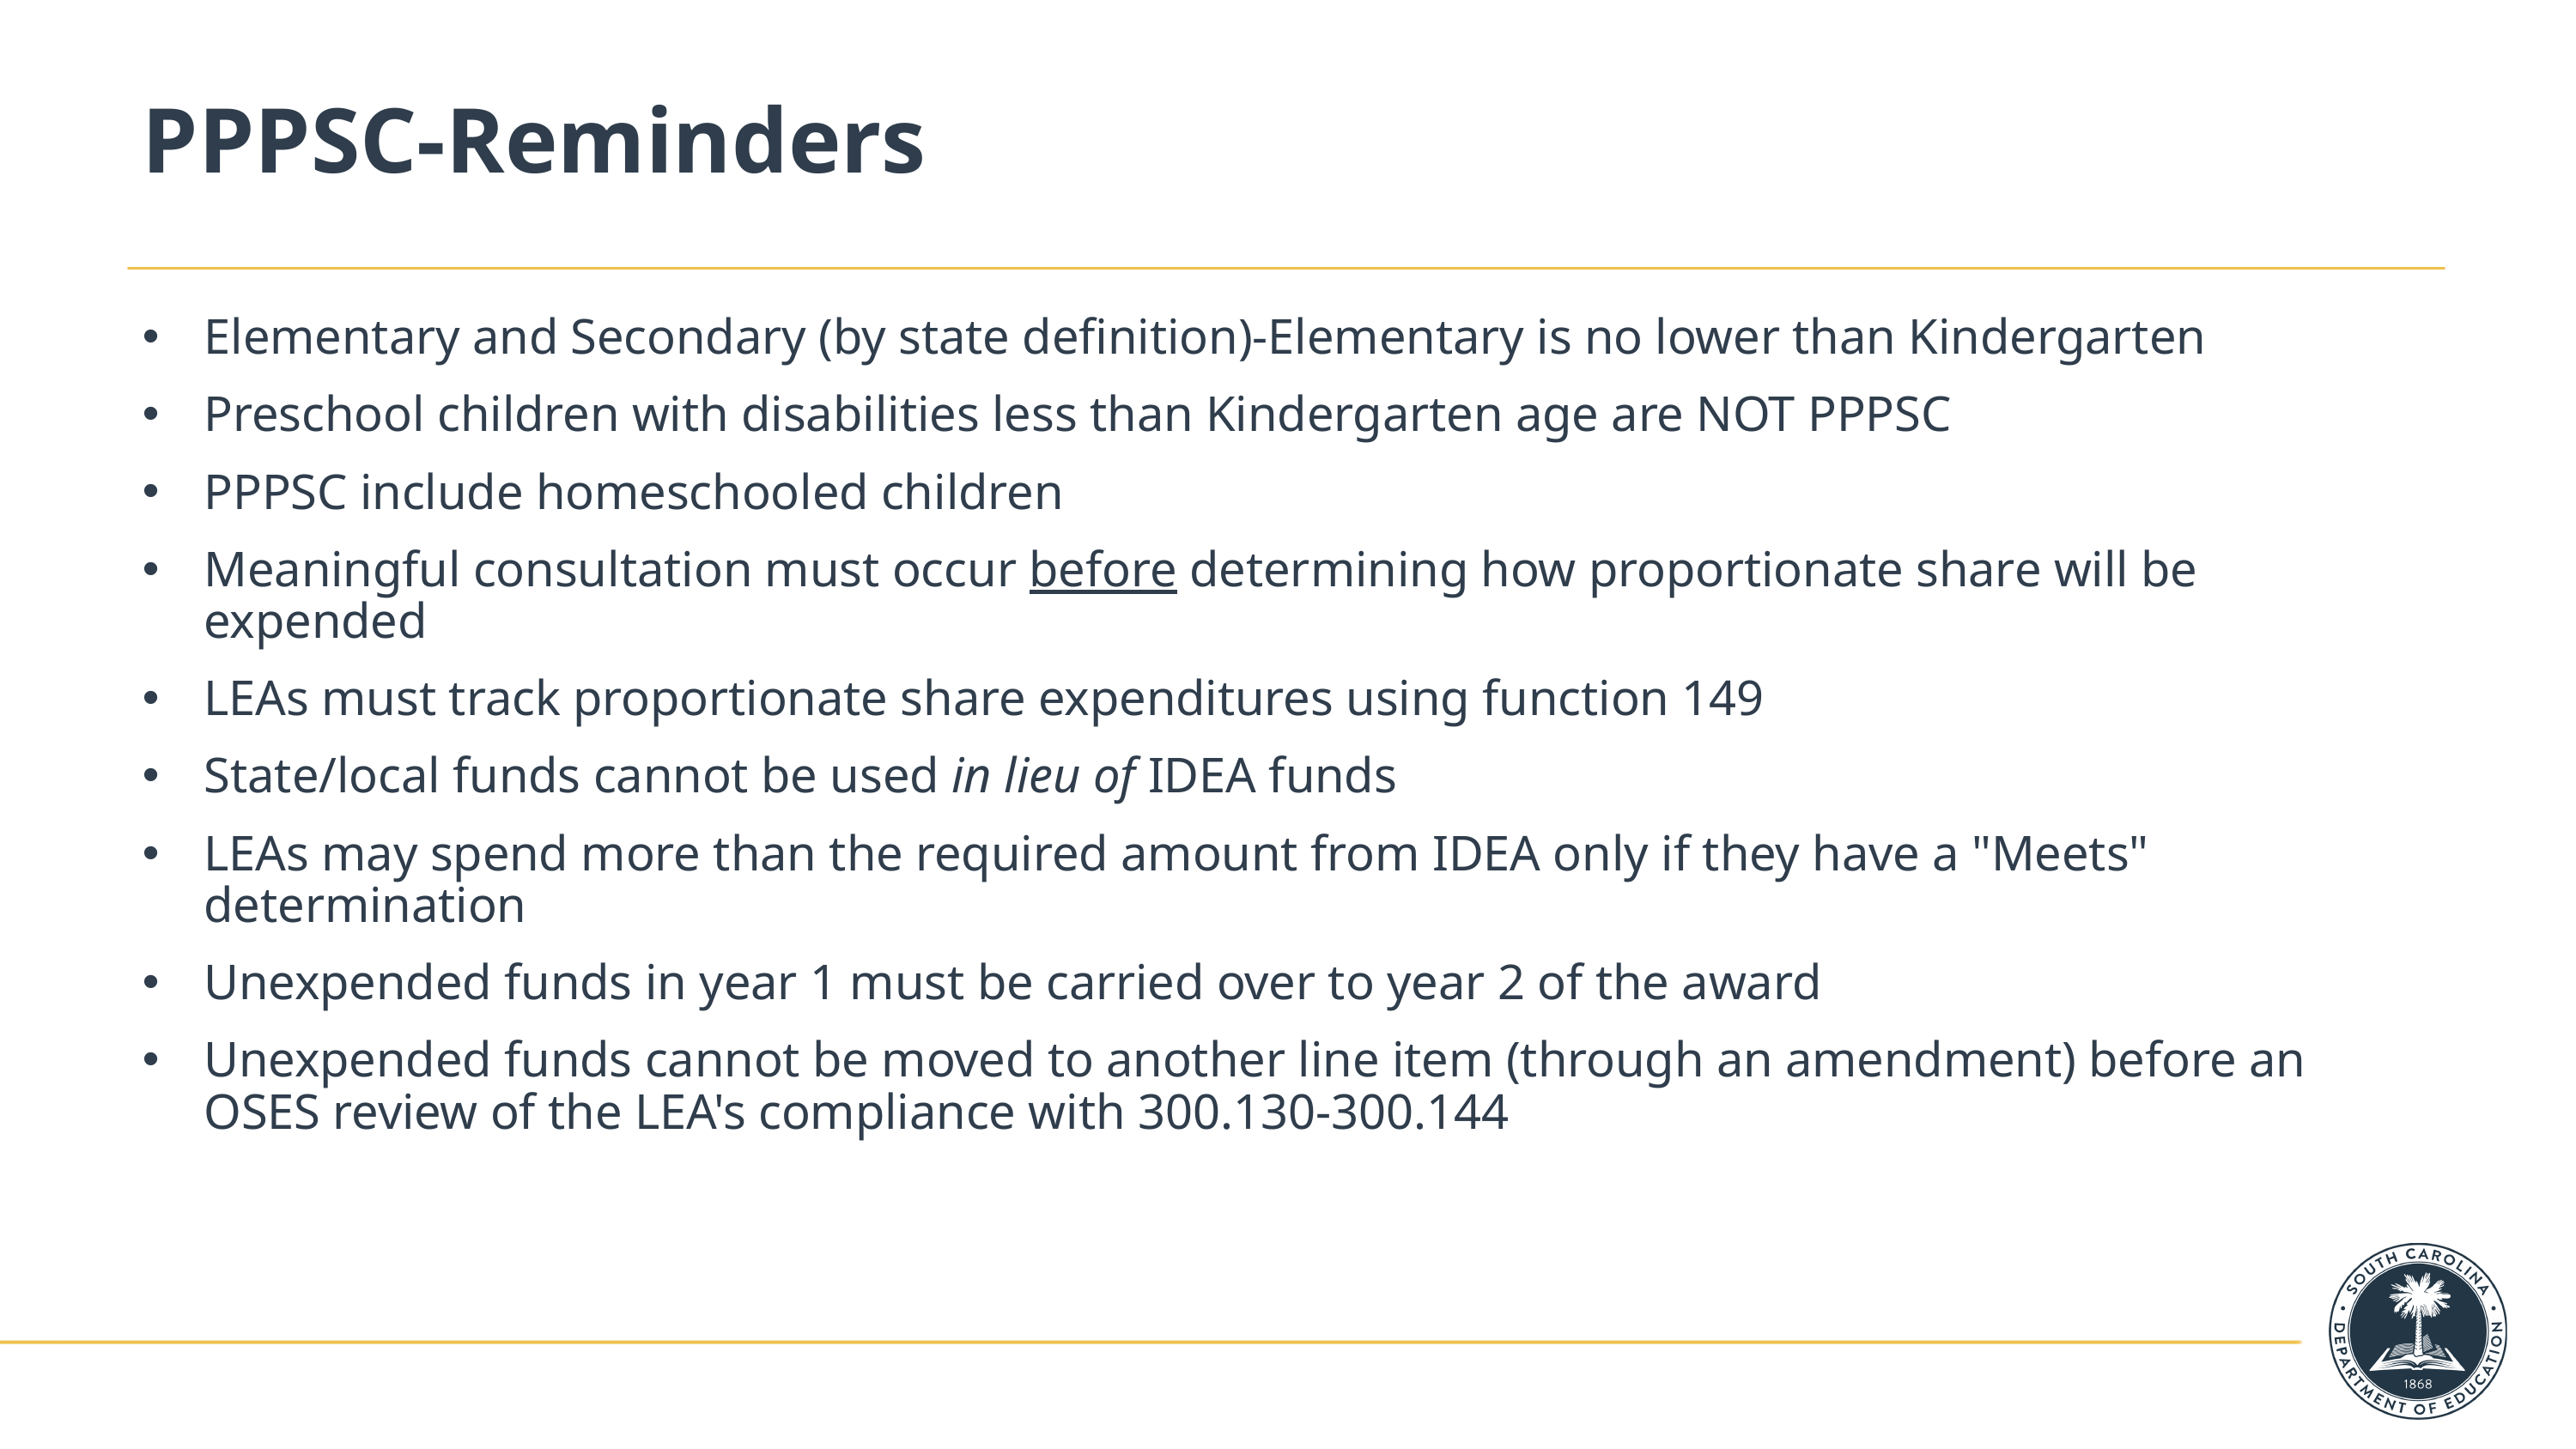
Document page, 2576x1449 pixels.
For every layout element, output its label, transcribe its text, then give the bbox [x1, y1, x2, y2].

title PPPSC-Reminders [129, 76, 2447, 232]
picture [2329, 1243, 2507, 1420]
list Elementary and Secondary (by state definition)-Elementary is no lower than Kindergarten Preschool children with disabilities less than Kindergarten age are NOT PPPSC PPPSC include homeschooled children Meaningful consultation must occur before determining how proportionate share will be expended LEAs must track proportionate share expenditures using function 149 State/local funds cannot be used in lieu of IDEA funds LEAs may spend more than the required amount from IDEA only if they have a "Meets" determination Unexpended funds in year 1 must be carried over to year 2 of the award Unexpended funds cannot be moved to another line item (through an amendment) before an OSES review of the LEA's compliance with 300.130-300.144 [129, 306, 2447, 1149]
